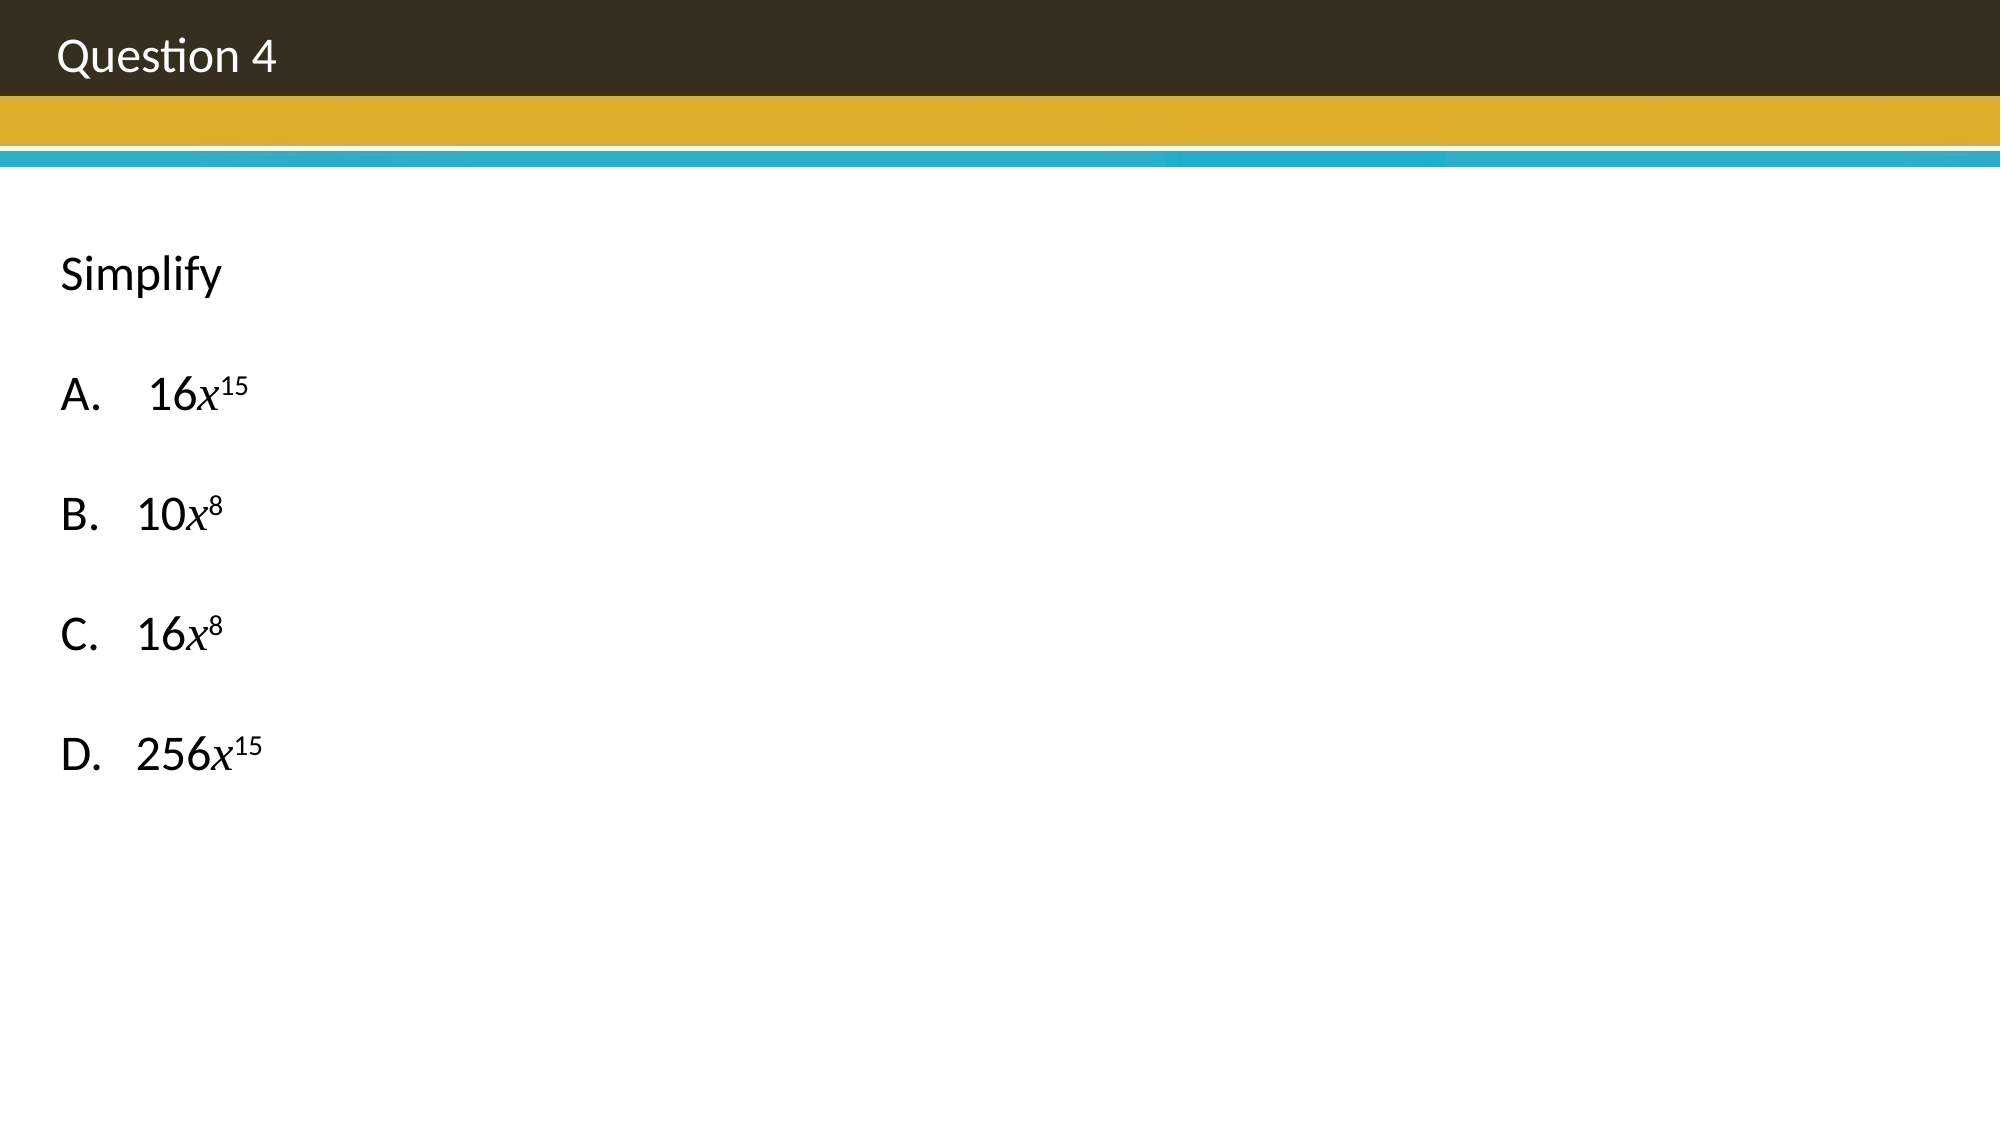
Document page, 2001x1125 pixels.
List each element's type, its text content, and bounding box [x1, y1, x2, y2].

picture [0, 0, 2000, 167]
text_box Question 4 [41, 14, 293, 90]
